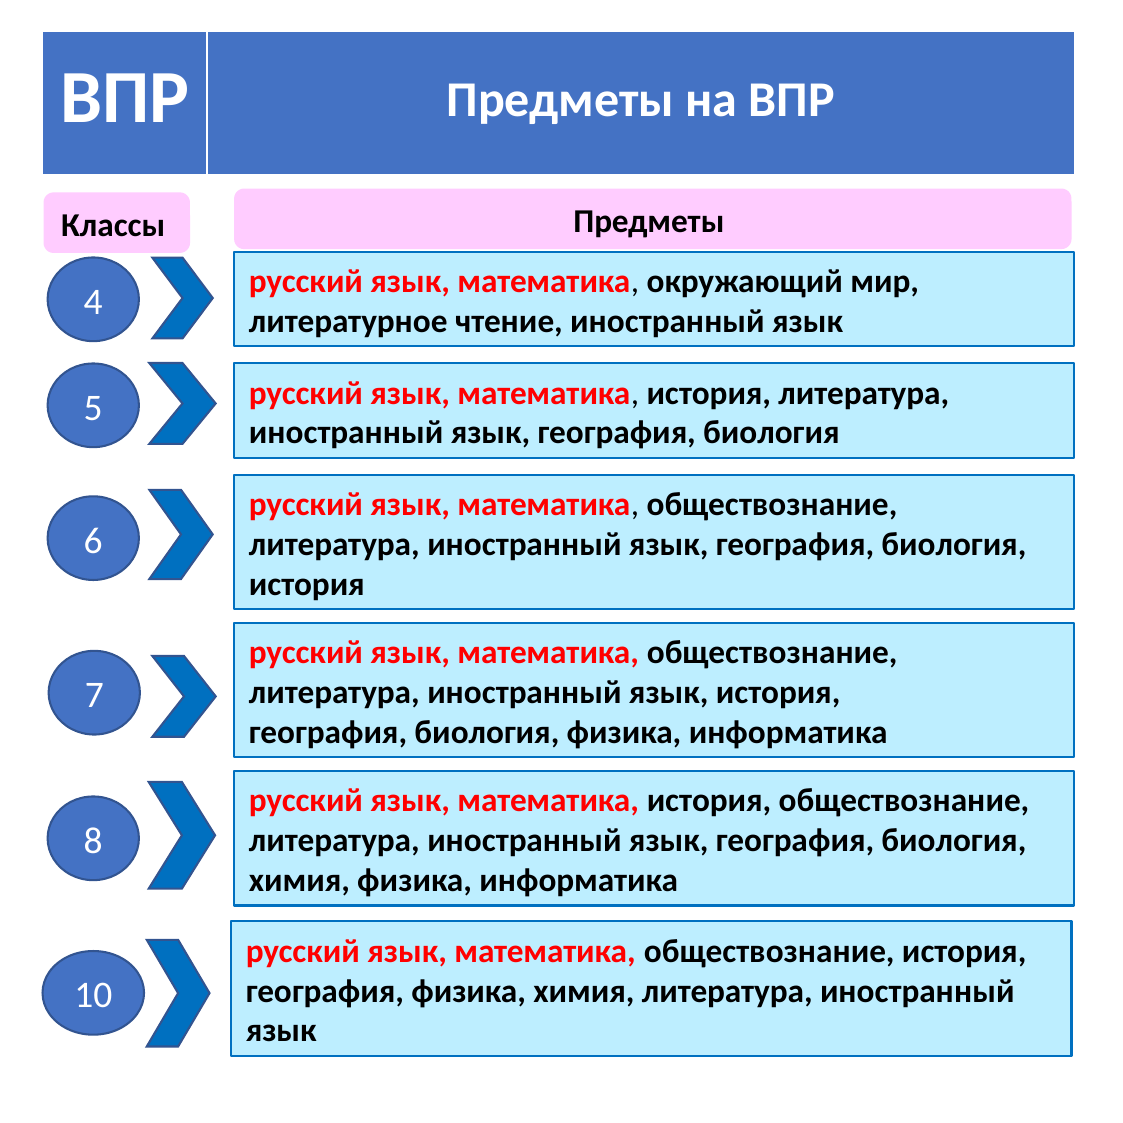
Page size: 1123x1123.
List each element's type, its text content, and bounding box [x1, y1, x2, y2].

text_box [150, 256, 215, 340]
text_box 6 [46, 495, 140, 582]
text_box Классы [43, 192, 191, 253]
text_box русский язык, математика, обществознание, история, география, физика, химия, литература, иностранный язык [231, 921, 1072, 1056]
text_box [144, 938, 211, 1048]
text_box русский язык, математика, история, обществознание, литература, иностранный язык, география, биология, химия, физика, информатика [234, 771, 1075, 906]
table_header Предметы на ВПР [208, 32, 1074, 174]
text_box русский язык, математика, история, литература, иностранный язык, география, биология [234, 363, 1075, 458]
text_box русский язык, математика, окружающий мир, литературное чтение, иностранный язык [234, 251, 1075, 347]
text_box Предметы [234, 188, 1072, 250]
text_box [150, 654, 218, 738]
text_box 5 [46, 362, 140, 449]
table_header ВПР [43, 32, 206, 174]
text_box русский язык, математика, обществознание, литература, иностранный язык, география, биология, история [234, 474, 1075, 610]
text_box русский язык, математика, обществознание, литература, иностранный язык, история, география, биология, физика, информатика [234, 622, 1075, 758]
text_box 10 [41, 949, 146, 1036]
text_box 8 [46, 795, 140, 882]
text_box [146, 780, 217, 890]
text_box 7 [47, 649, 141, 736]
text_box [147, 361, 218, 445]
text_box [147, 488, 214, 581]
text_box 4 [46, 256, 140, 343]
